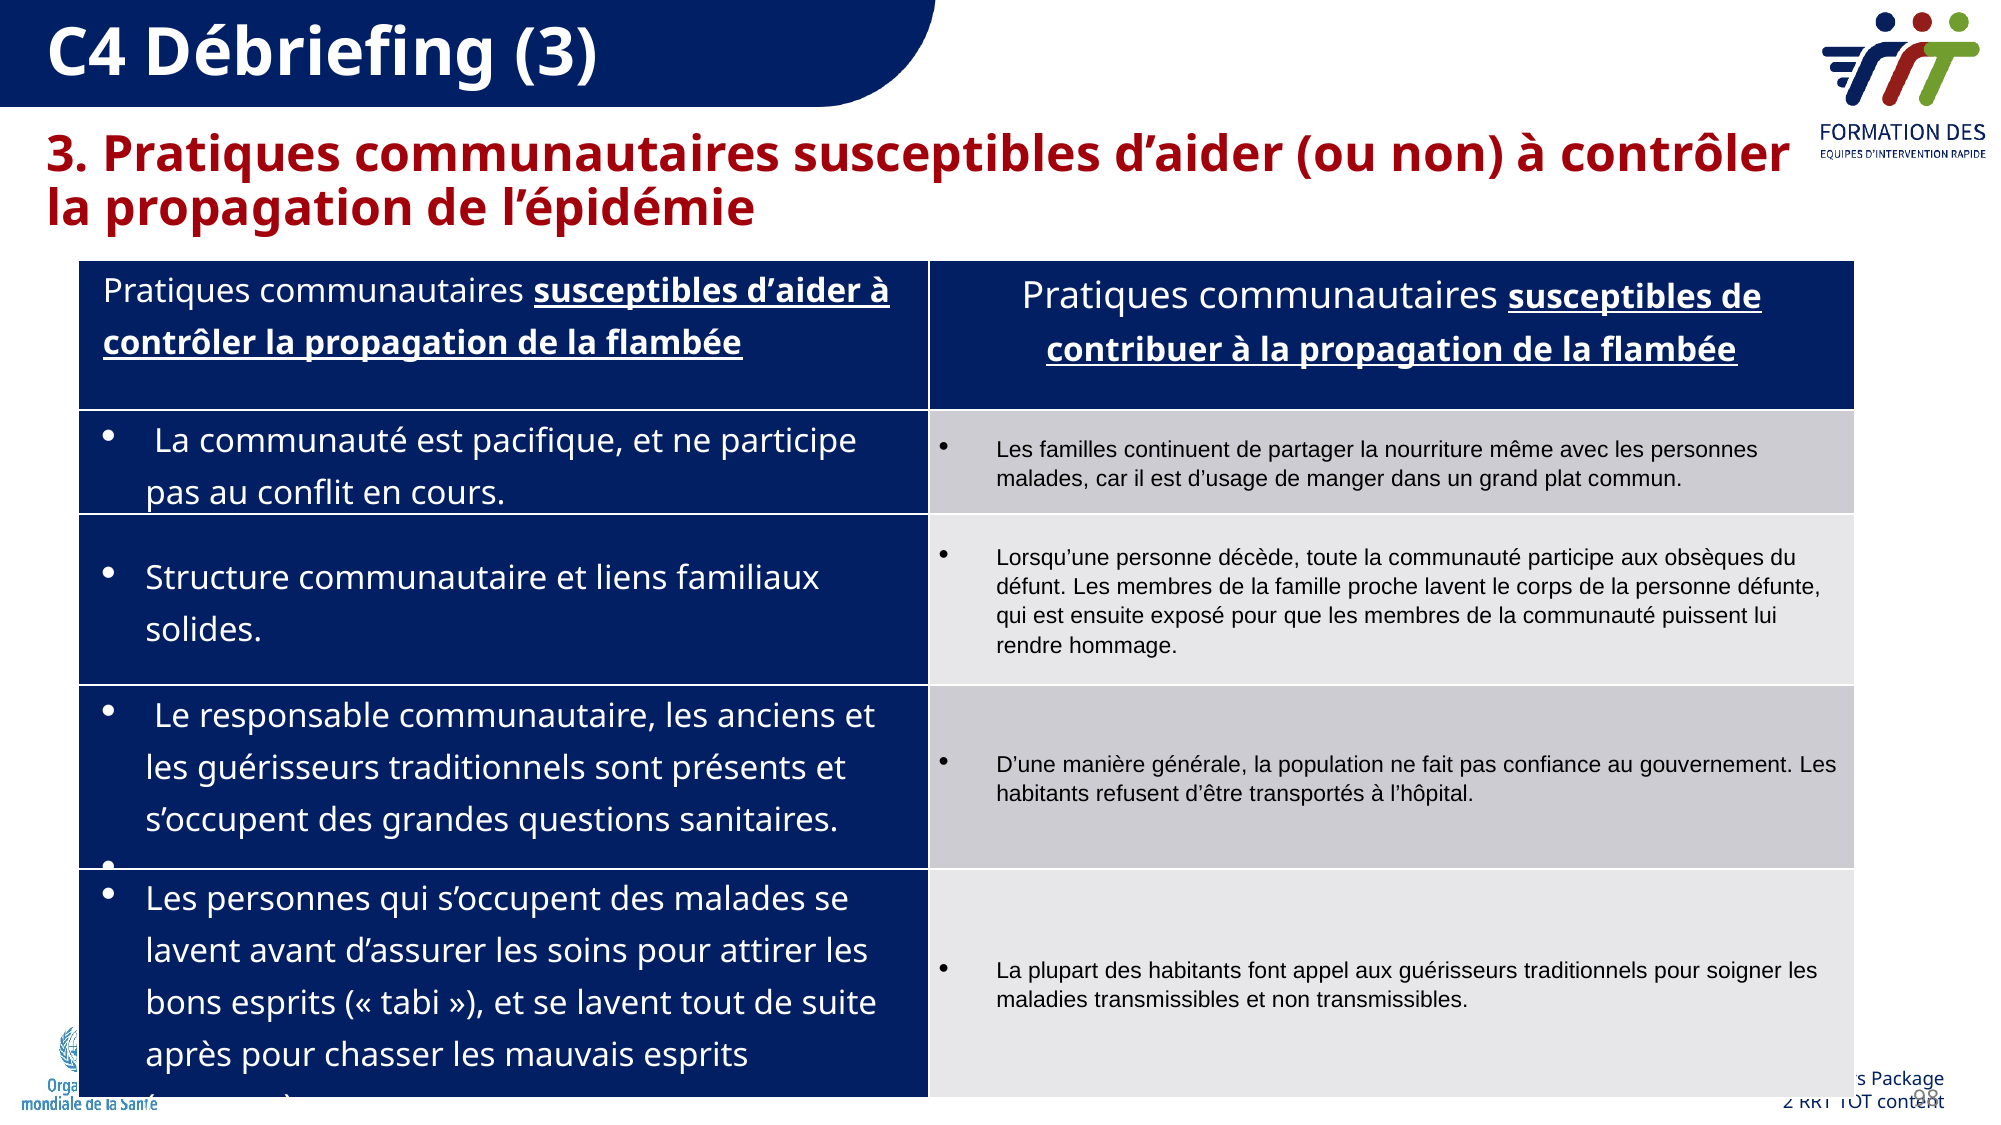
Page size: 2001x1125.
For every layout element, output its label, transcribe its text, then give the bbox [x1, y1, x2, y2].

table_cell La communauté est pacifique, et ne participe pas au conflit en cours. [79, 411, 928, 513]
table_cell Le responsable communautaire, les anciens et les guérisseurs traditionnels sont présents et s’occupent des grandes questions sanitaires. [79, 686, 928, 868]
table_cell Lorsqu’une personne décède, toute la communauté participe aux obsèques du défunt. Les membres de la famille proche lavent le corps de la personne défunte, qui est ensuite exposé pour que les membres de la communauté puissent lui rendre hommage. [930, 515, 1854, 684]
text_box 3. Pratiques communautaires susceptibles d’aider (ou non) à contrôler la propagation de l’épidémie [38, 120, 1835, 244]
picture [0, 0, 936, 107]
table_header Pratiques communautaires susceptibles d’aider à contrôler la propagation de la flambée [79, 261, 928, 409]
picture [1820, 11, 1986, 160]
table_cell Les familles continuent de partager la nourriture même avec les personnes malades, car il est d’usage de manger dans un grand plat commun. [930, 411, 1854, 513]
table_cell Les personnes qui s’occupent des malades se lavent avant d’assurer les soins pour attirer les bons esprits (« tabi »), et se lavent tout de suite après pour chasser les mauvais esprits (« usog »). [79, 870, 928, 1097]
table_cell D’une manière générale, la population ne fait pas confiance au gouvernement. Les habitants refusent d’être transportés à l’hôpital. [930, 686, 1854, 868]
table_cell Structure communautaire et liens familiaux solides. [79, 515, 928, 684]
table_header Pratiques communautaires susceptibles de contribuer à la propagation de la flambée [930, 261, 1854, 409]
text_box C4 Débriefing (3) [38, 9, 1514, 97]
table_cell La plupart des habitants font appel aux guérisseurs traditionnels pour soigner les maladies transmissibles et non transmissibles. [930, 870, 1854, 1097]
picture [20, 1020, 158, 1111]
